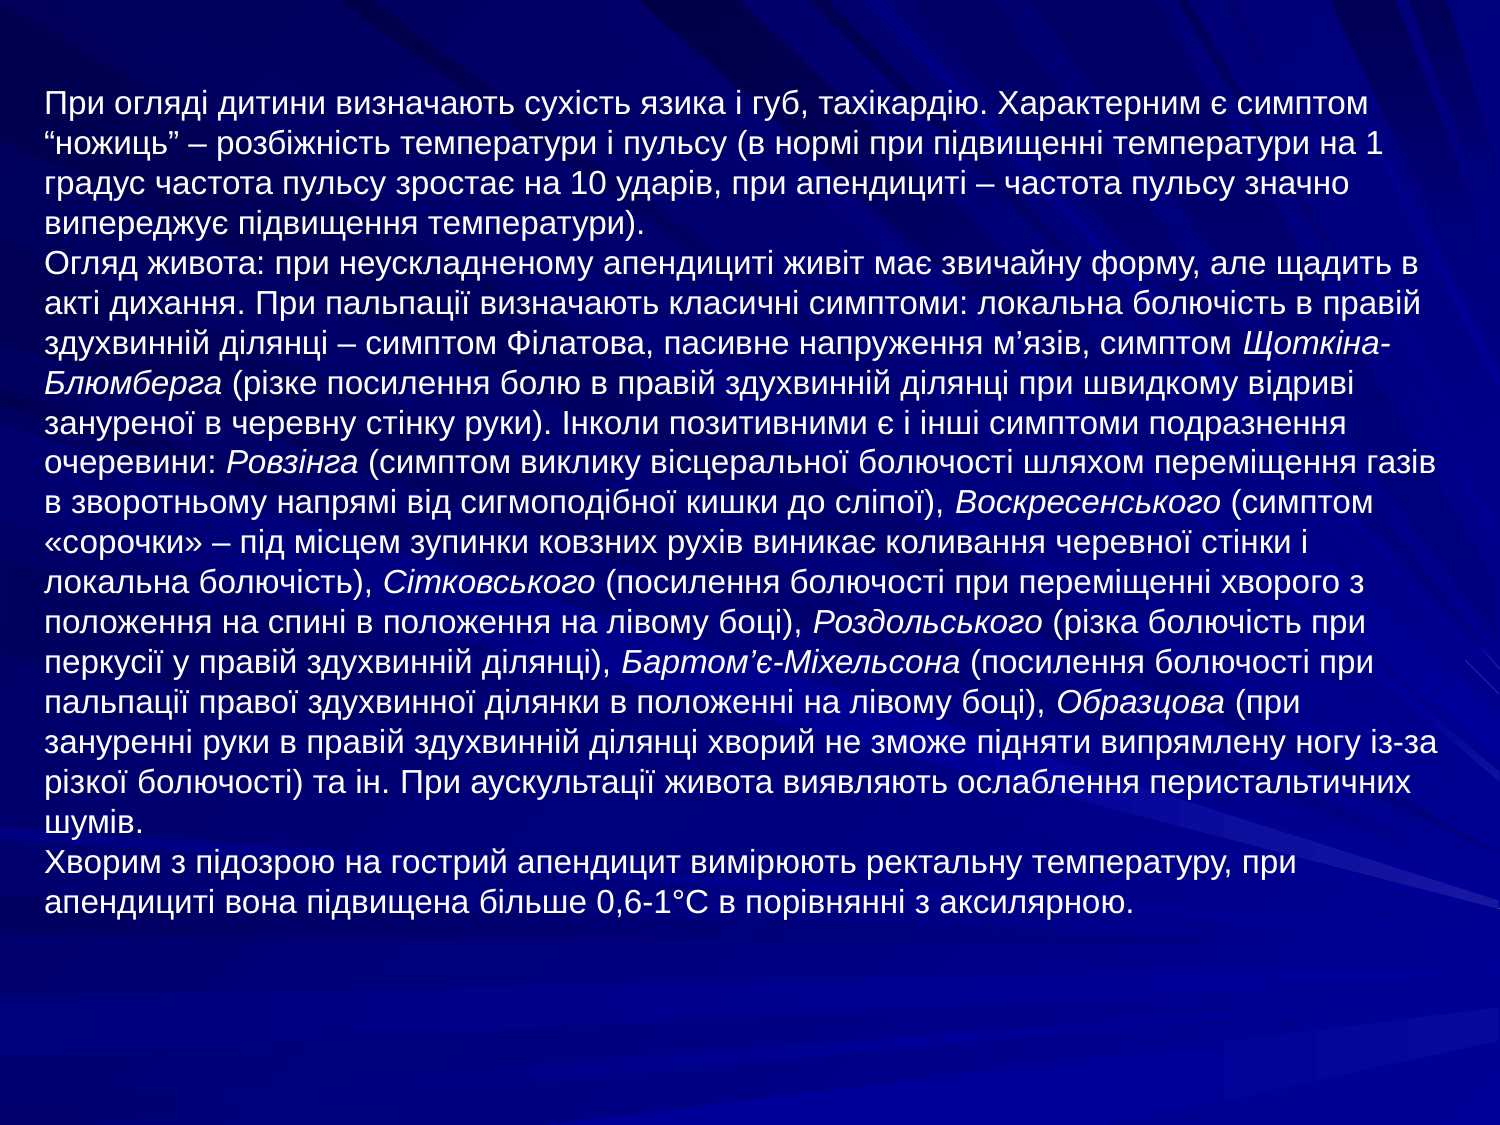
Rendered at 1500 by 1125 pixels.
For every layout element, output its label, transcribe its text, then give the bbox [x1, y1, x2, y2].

text_box При огляді дитини визначають сухість язика і губ, тахікардію. Характерним є симптом “ножиць” – розбіжність температури і пульсу (в нормі при підвищенні температури на 1 градус частота пульсу зростає на 10 ударів, при апендициті – частота пульсу значно випереджує підвищення температури). Огляд живота: при неускладненому апендициті живіт має звичайну форму, але щадить в акті дихання. При пальпації визначають класичні симптоми: локальна болючість в правій здухвинній ділянці – симптом Філатова, пасивне напруження м’язів, симптом Щоткіна-Блюмберга (різке посилення болю в правій здухвинній ділянці при швидкому відриві зануреної в черевну стінку руки). Інколи позитивними є і інші симптоми подразнення очеревини: Ровзінга (симптом виклику вісцеральної болючості шляхом переміщення газів в зворотньому напрямі від сигмоподібної кишки до сліпої), Воскресенського (симптом «сорочки» – під місцем зупинки ковзних рухів виникає коливання черевної стінки і локальна болючість), Сітковського (посилення болючості при переміщенні хворого з положення на спині в положення на лівому боці), Роздольського (різка болючість при перкусії у правій здухвинній ділянці), Бартом’є-Міхельсона (посилення болючості при пальпації правої здухвинної ділянки в положенні на лівому боці), Образцова (при зануренні руки в правій здухвинній ділянці хворий не зможе підняти випрямлену ногу із-за різкої болючості) та ін. При аускультації живота виявляють ослаблення перистальтичних шумів. Хворим з підозрою на гострий апендицит вимірюють ректальну температуру, при апендициті вона підвищена більше 0,6-1°С в порівнянні з аксилярною. [29, 74, 1468, 928]
